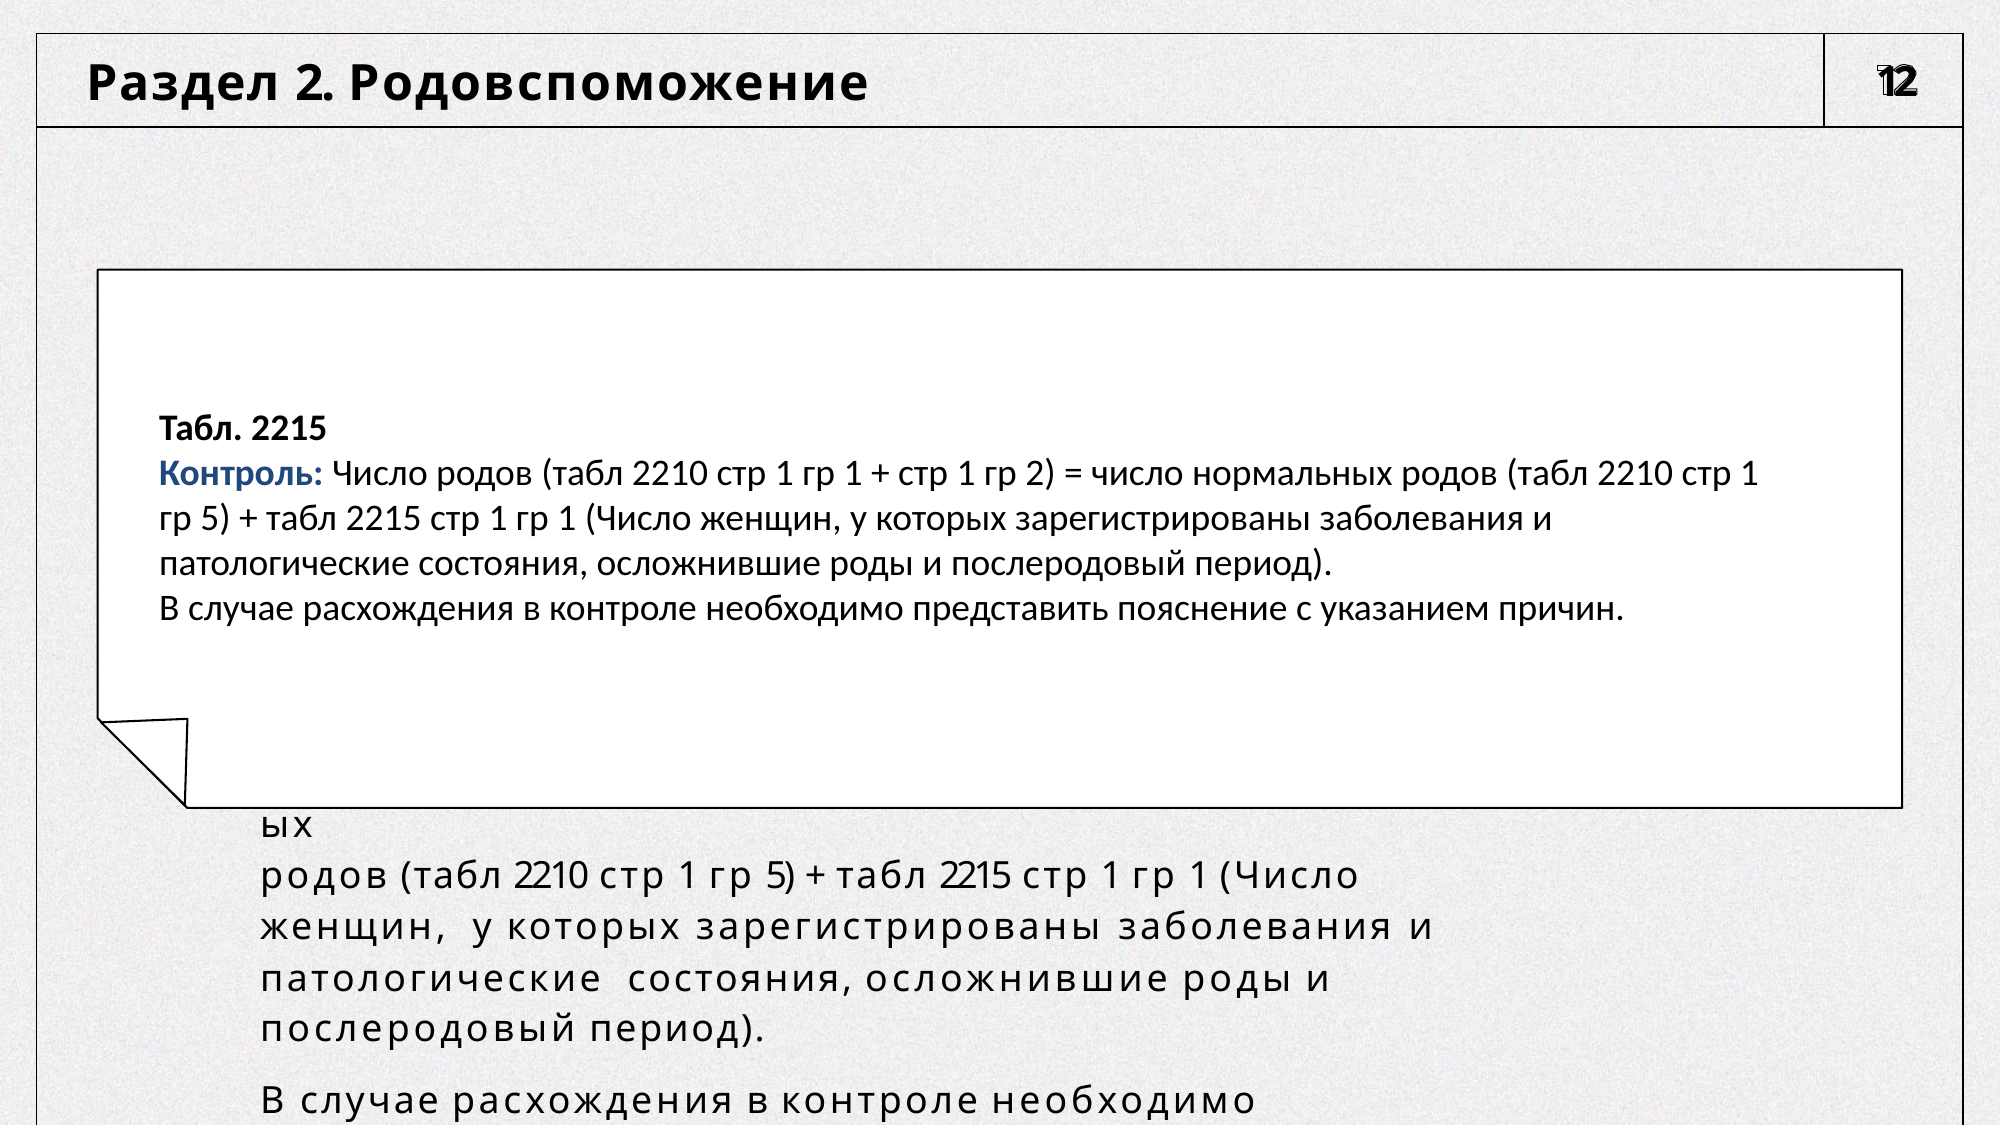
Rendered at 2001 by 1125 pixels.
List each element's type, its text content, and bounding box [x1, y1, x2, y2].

text_box [1877, 65, 1891, 95]
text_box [96, 268, 1904, 810]
table_header 12 [1825, 34, 1962, 126]
text_box [1893, 64, 1917, 95]
picture [0, 0, 2000, 1125]
table_header Раздел 2. Родовспоможение [37, 34, 1823, 126]
table_cell Табл. 2215 Контроль: Число родов (табл 2210 стр 1 гр 1 + стр 1 гр 2) = число нормальных родов (табл 2210 стр 1 гр 5) + табл 2215 стр 1 гр 1 (Число женщин, у которых зарегистрированы заболевания и патологические состояния, осложнившие роды и послеродовый период). В случае расхождения в контроле необходимо представить пояснение с указанием причин. [37, 128, 1962, 1125]
